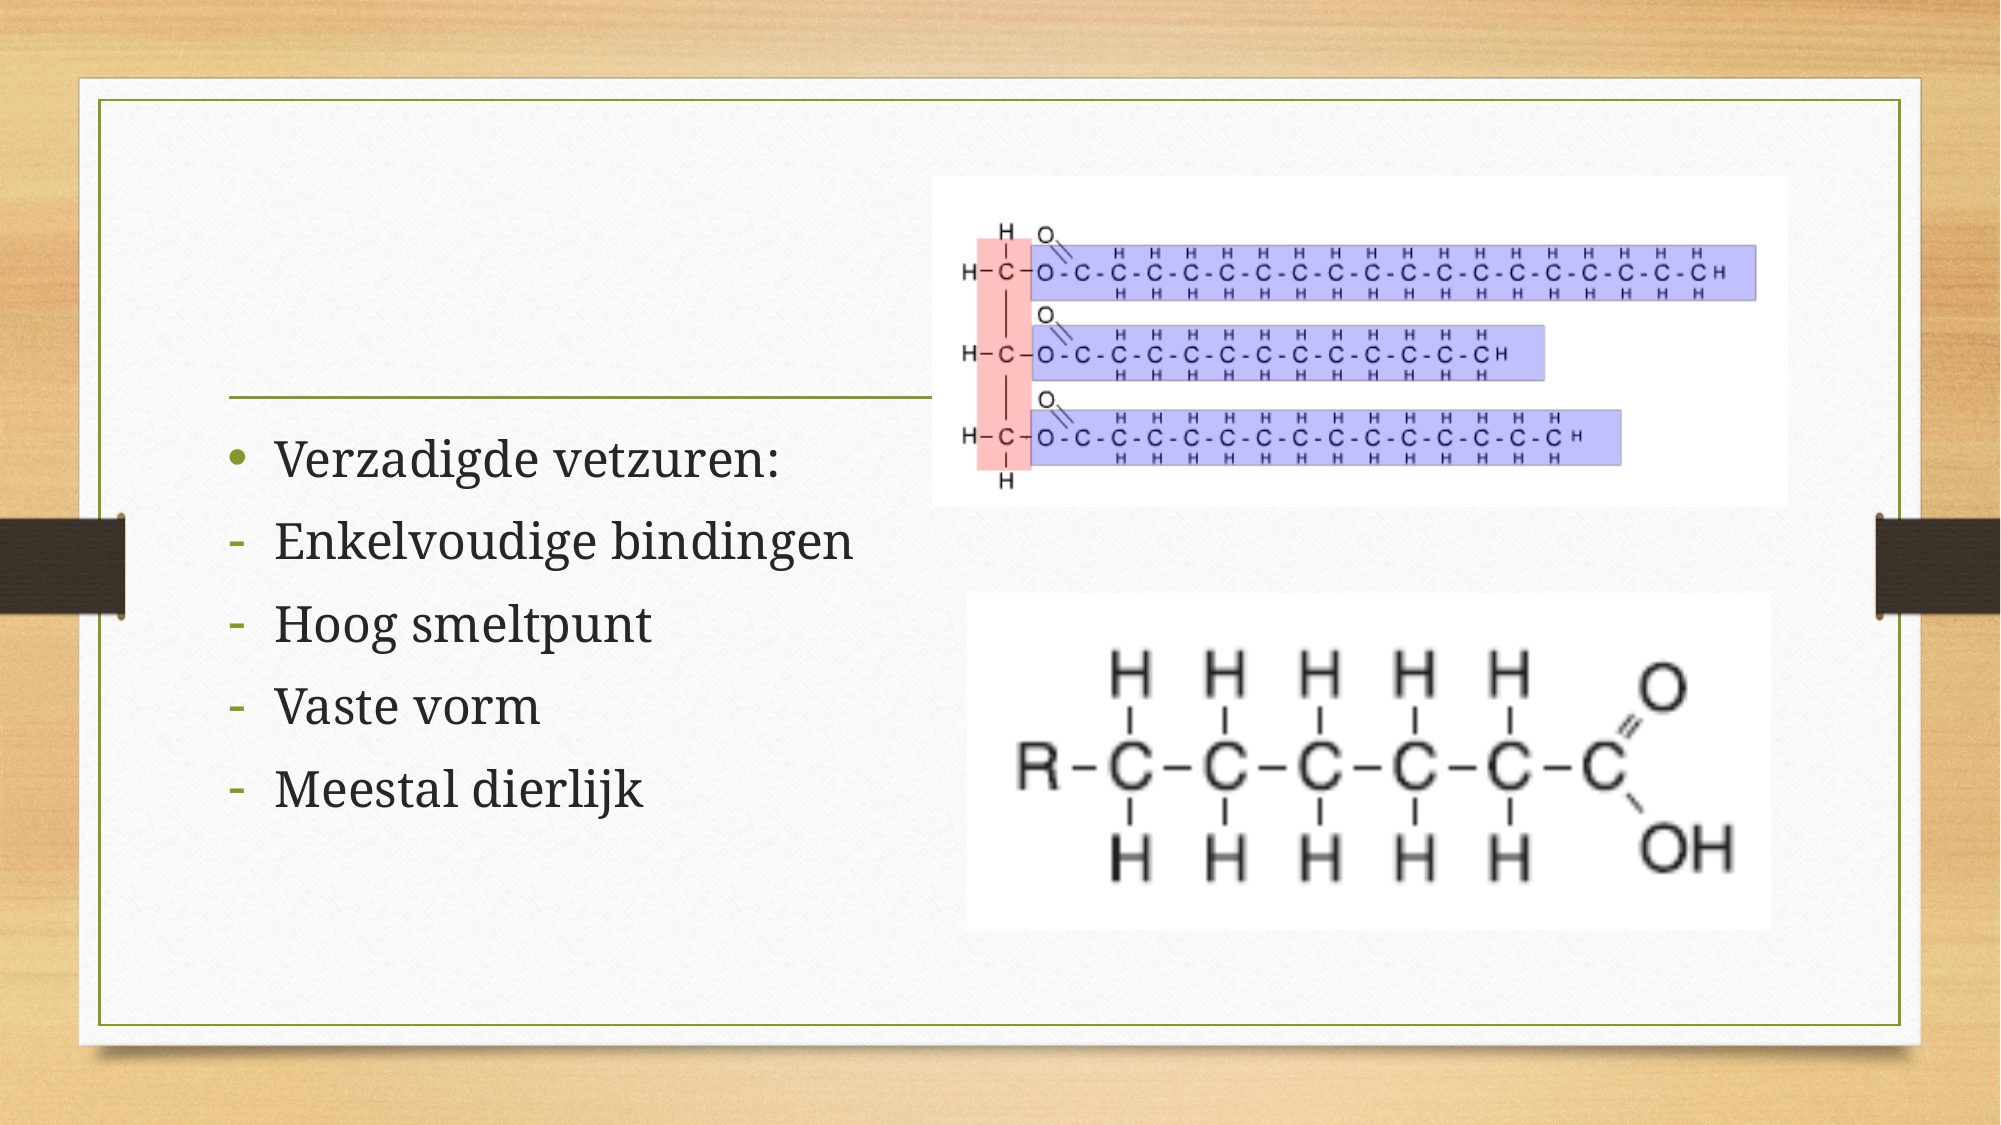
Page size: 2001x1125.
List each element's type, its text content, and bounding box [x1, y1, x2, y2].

picture [0, 0, 2001, 1125]
list Verzadigde vetzuren: Enkelvoudige bindingen Hoog smeltpunt Vaste vorm Meestal dierlijk [212, 419, 1788, 964]
